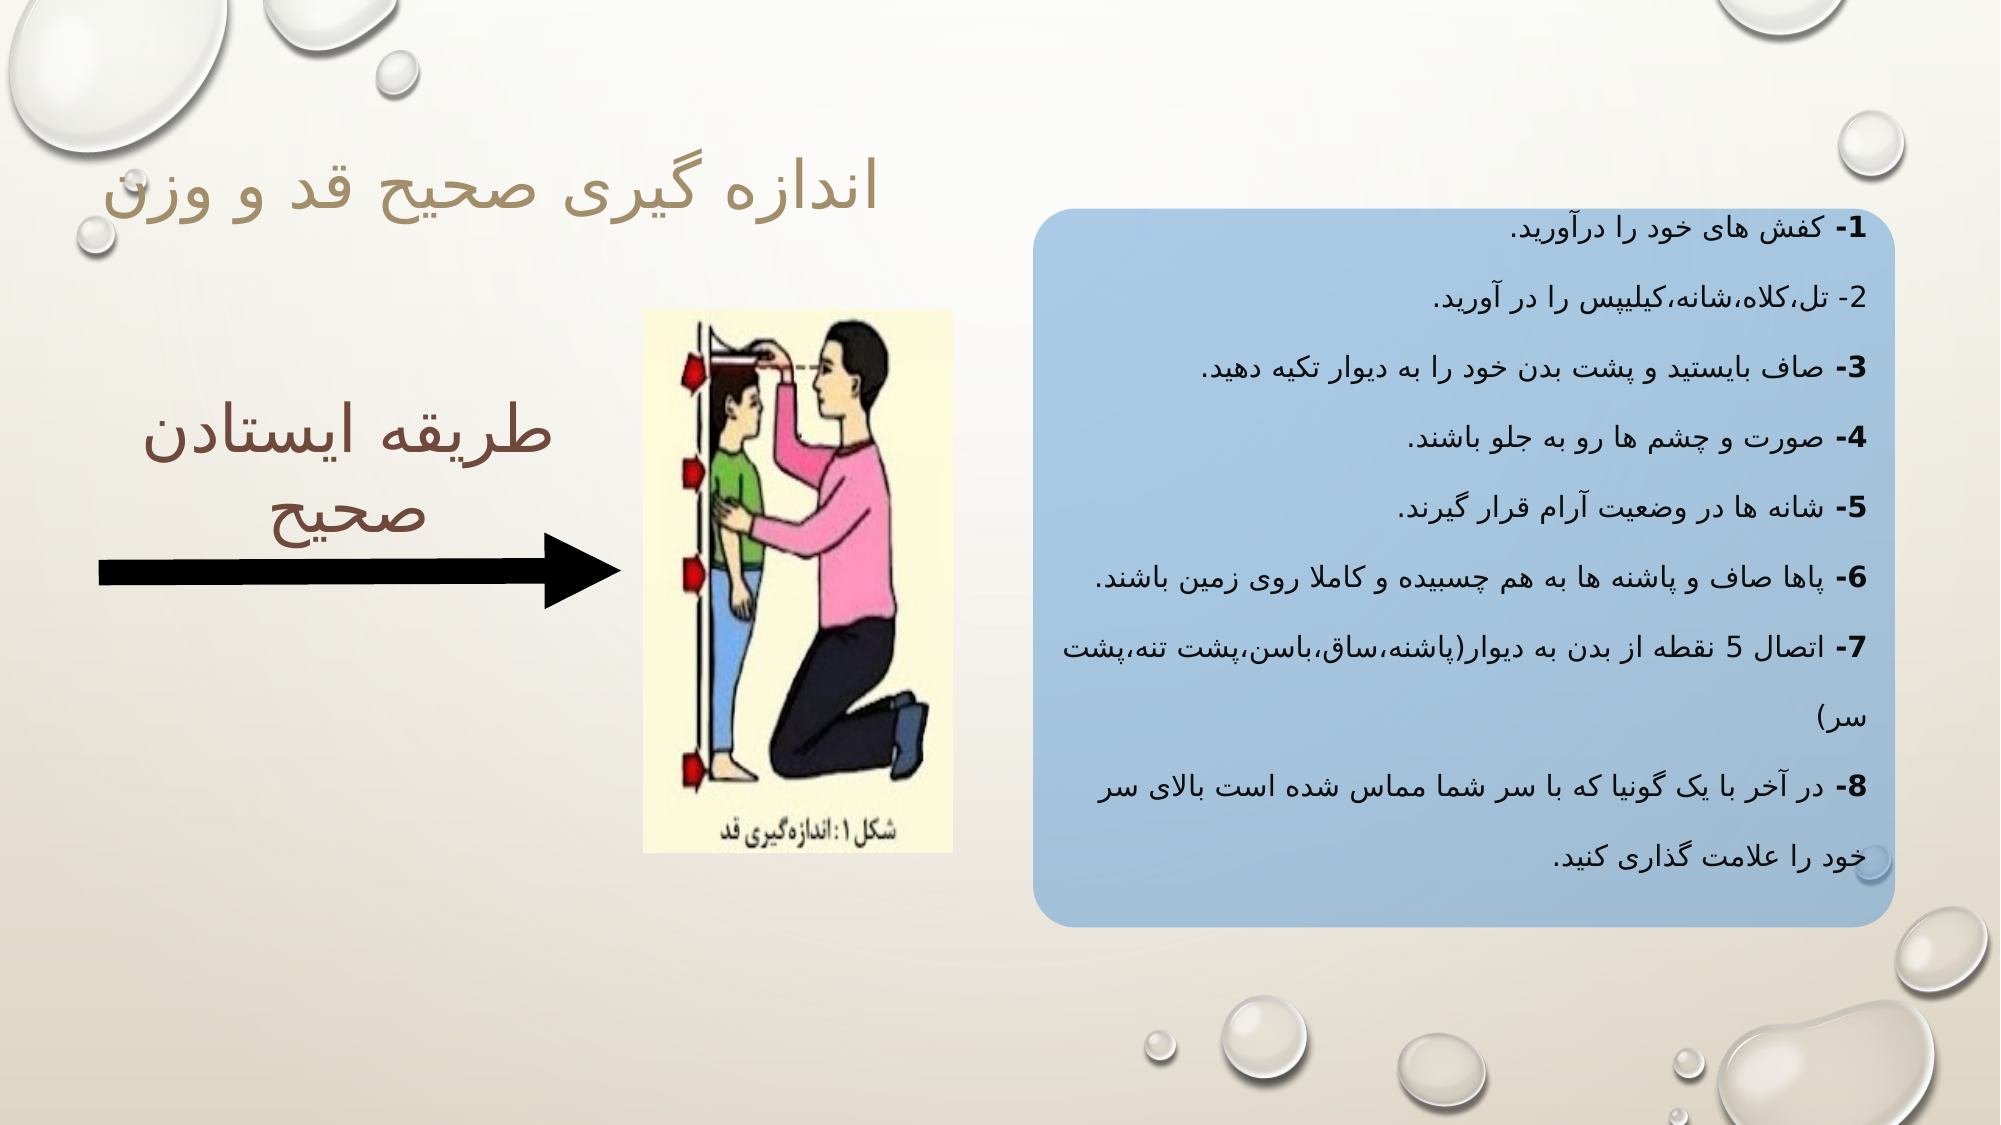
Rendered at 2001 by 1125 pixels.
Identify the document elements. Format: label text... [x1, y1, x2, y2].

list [642, 309, 953, 853]
picture [0, 0, 2000, 1125]
list طریقه ایستادن صحیح [76, 378, 622, 950]
title اندازه گیری صحیح قد و وزن [45, 62, 937, 231]
text_box 1- کفش های خود را درآورید. 2- تل،کلاه،شانه،کیلیپس را در آورید. 3- صاف بایستید و پشت بدن خود را به دیوار تکیه دهید. 4- صورت و چشم ها رو به جلو باشند. 5- شانه ها در وضعیت آرام قرار گیرند. 6- پاها صاف و پاشنه ها به هم چسبیده و کاملا روی زمین باشند. 7- اتصال 5 نقطه از بدن به دیوار(پاشنه،ساق،باسن،پشت تنه،پشت سر) 8- در آخر با یک گونیا که با سر شما مماس شده است بالای سر خود را علامت گذاری کنید. [1033, 208, 1896, 928]
